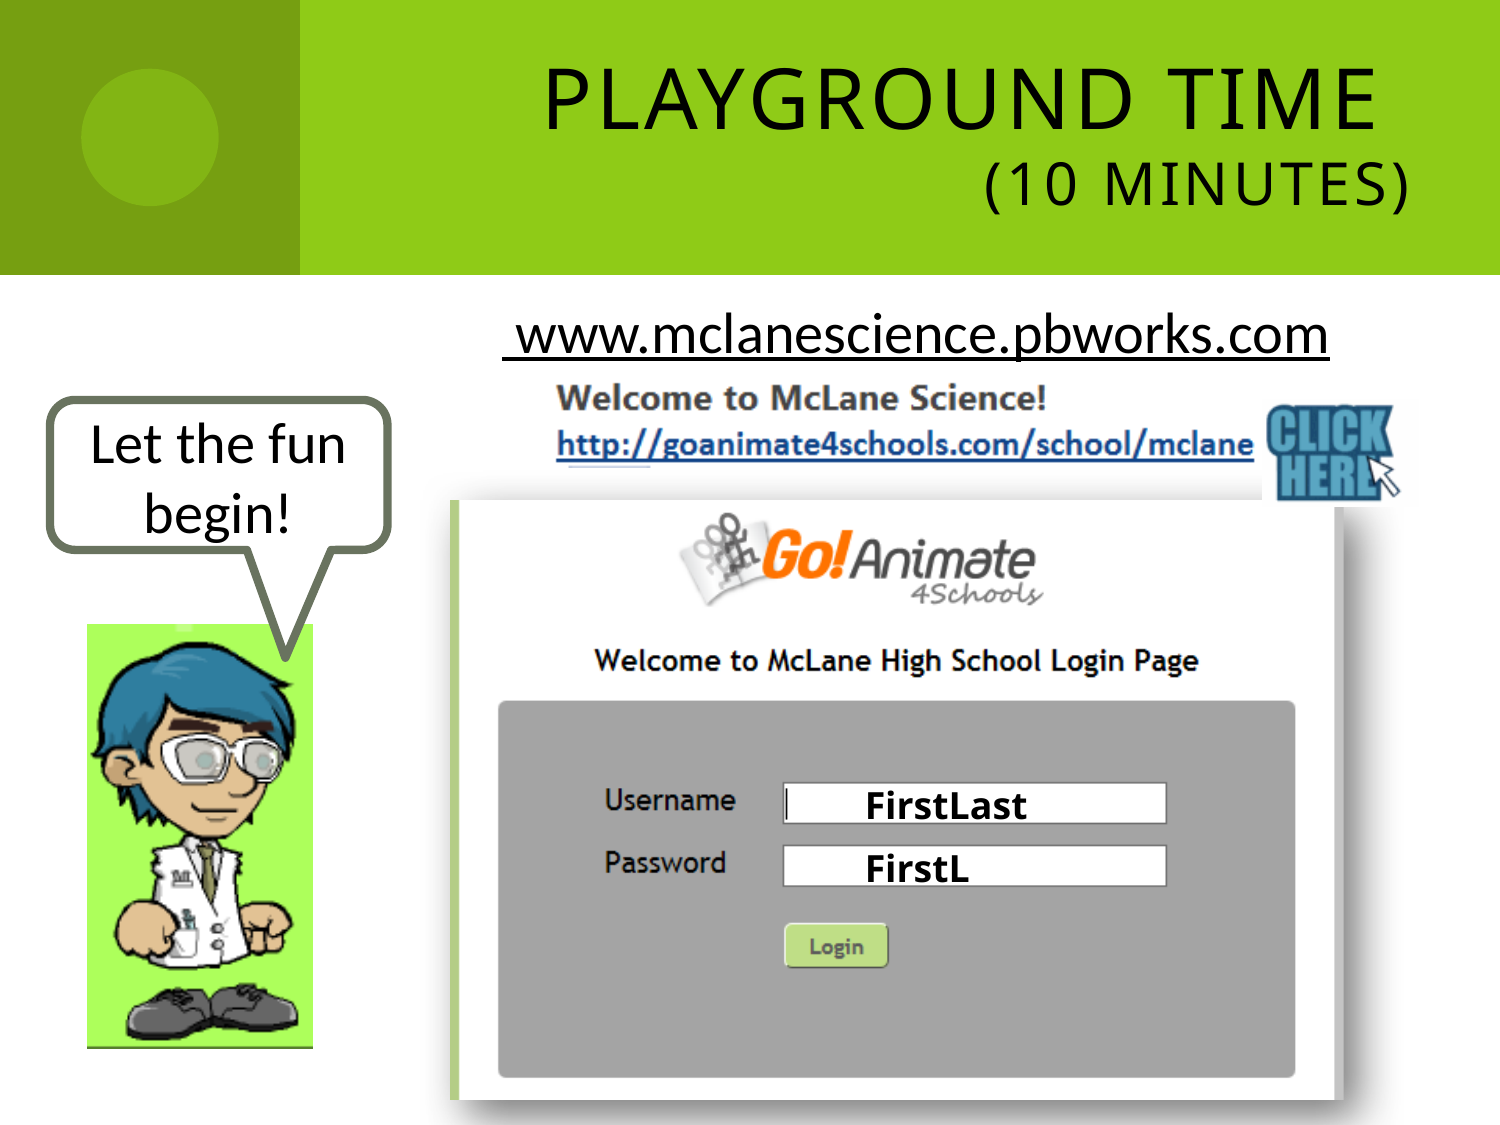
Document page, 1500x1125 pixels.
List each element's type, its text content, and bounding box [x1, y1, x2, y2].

picture [87, 624, 313, 1049]
title Playground Time (10 minutes) [399, 37, 1425, 225]
text_box Let the fun begin! [45, 395, 392, 618]
text_box www.mclanescience.pbworks.com [487, 287, 1350, 373]
picture [449, 362, 1419, 1101]
